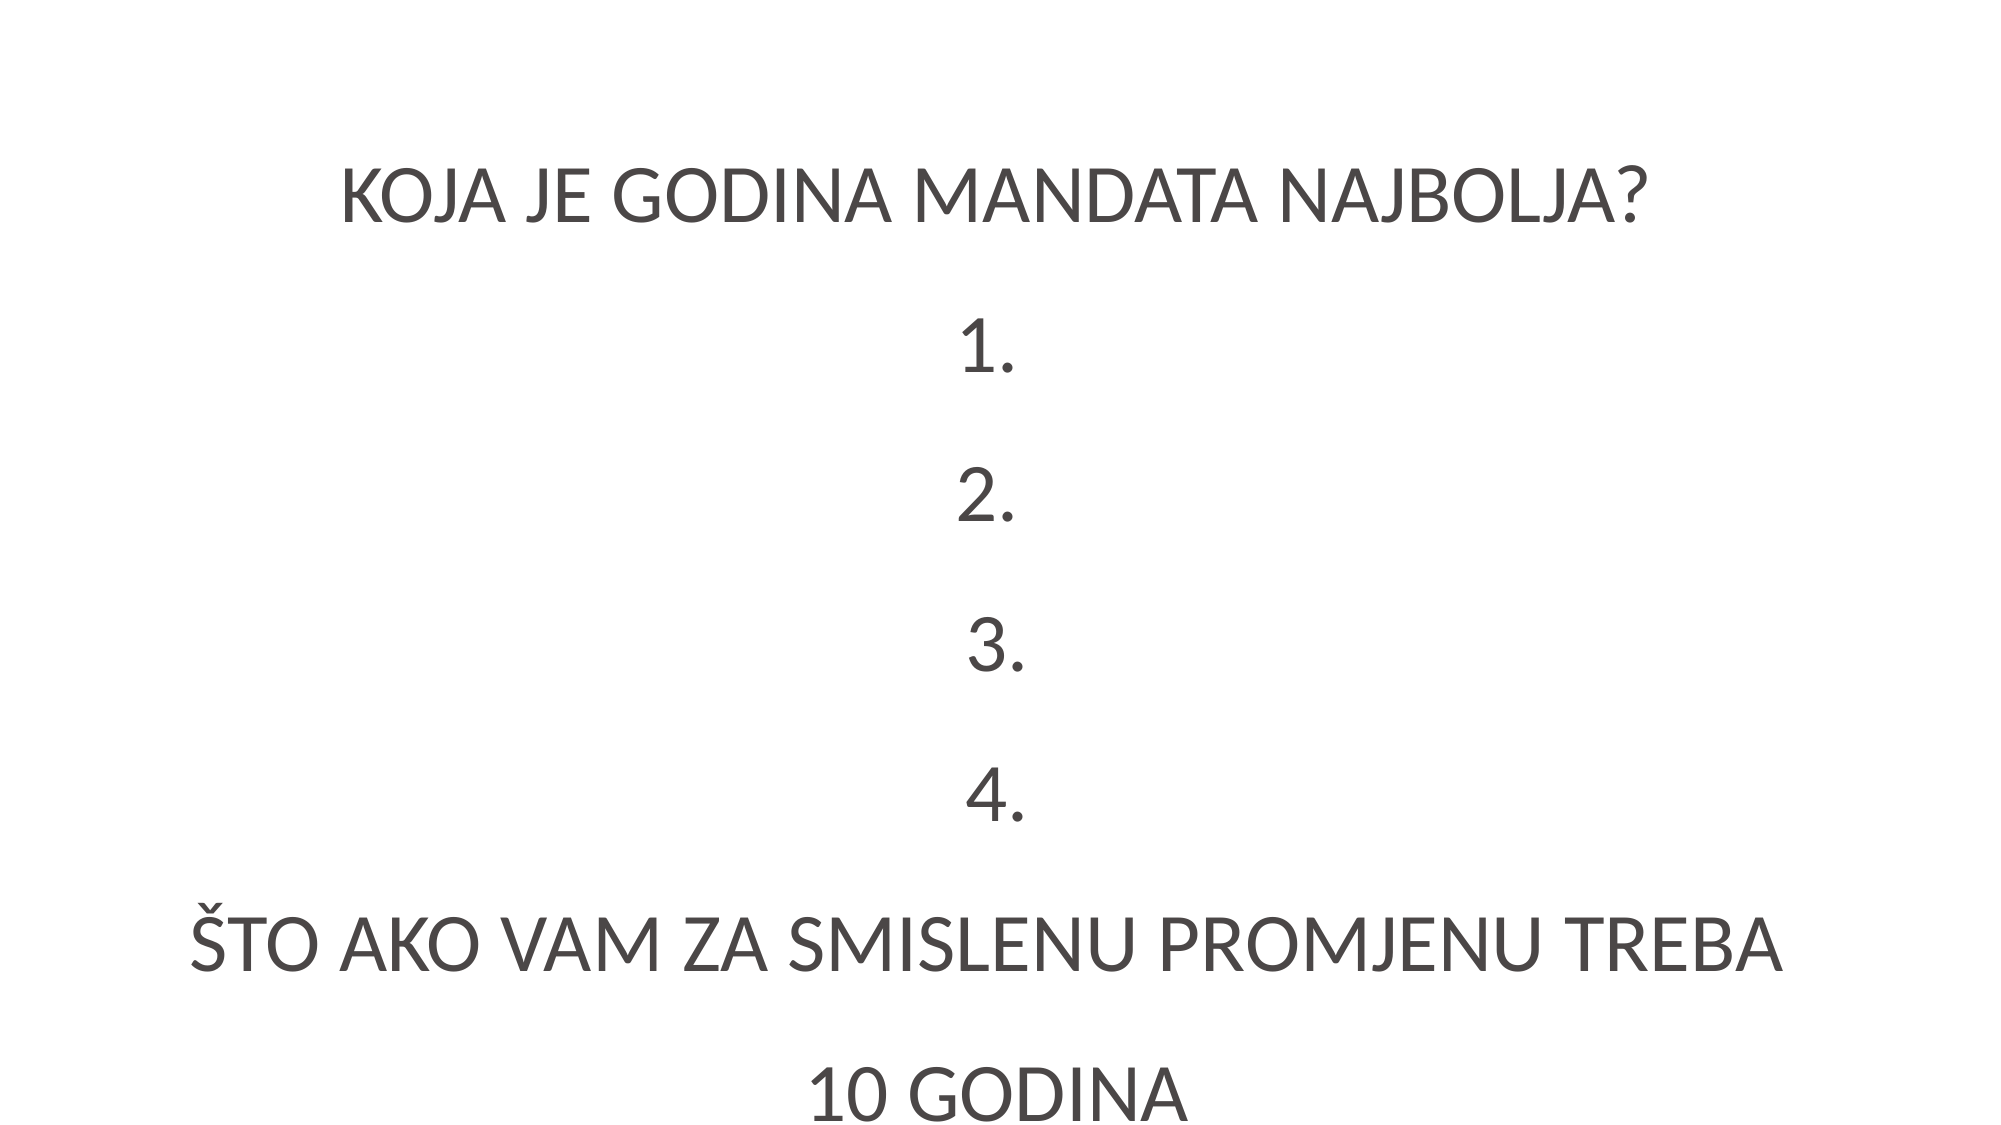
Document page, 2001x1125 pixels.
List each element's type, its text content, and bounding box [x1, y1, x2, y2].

text_box KOJA JE GODINA MANDATA NAJBOLJA? 1. 2. 3. 4. ŠTO AKO VAM ZA SMISLENU PROMJENU TREBA 10 GODINA [54, 81, 1939, 1125]
